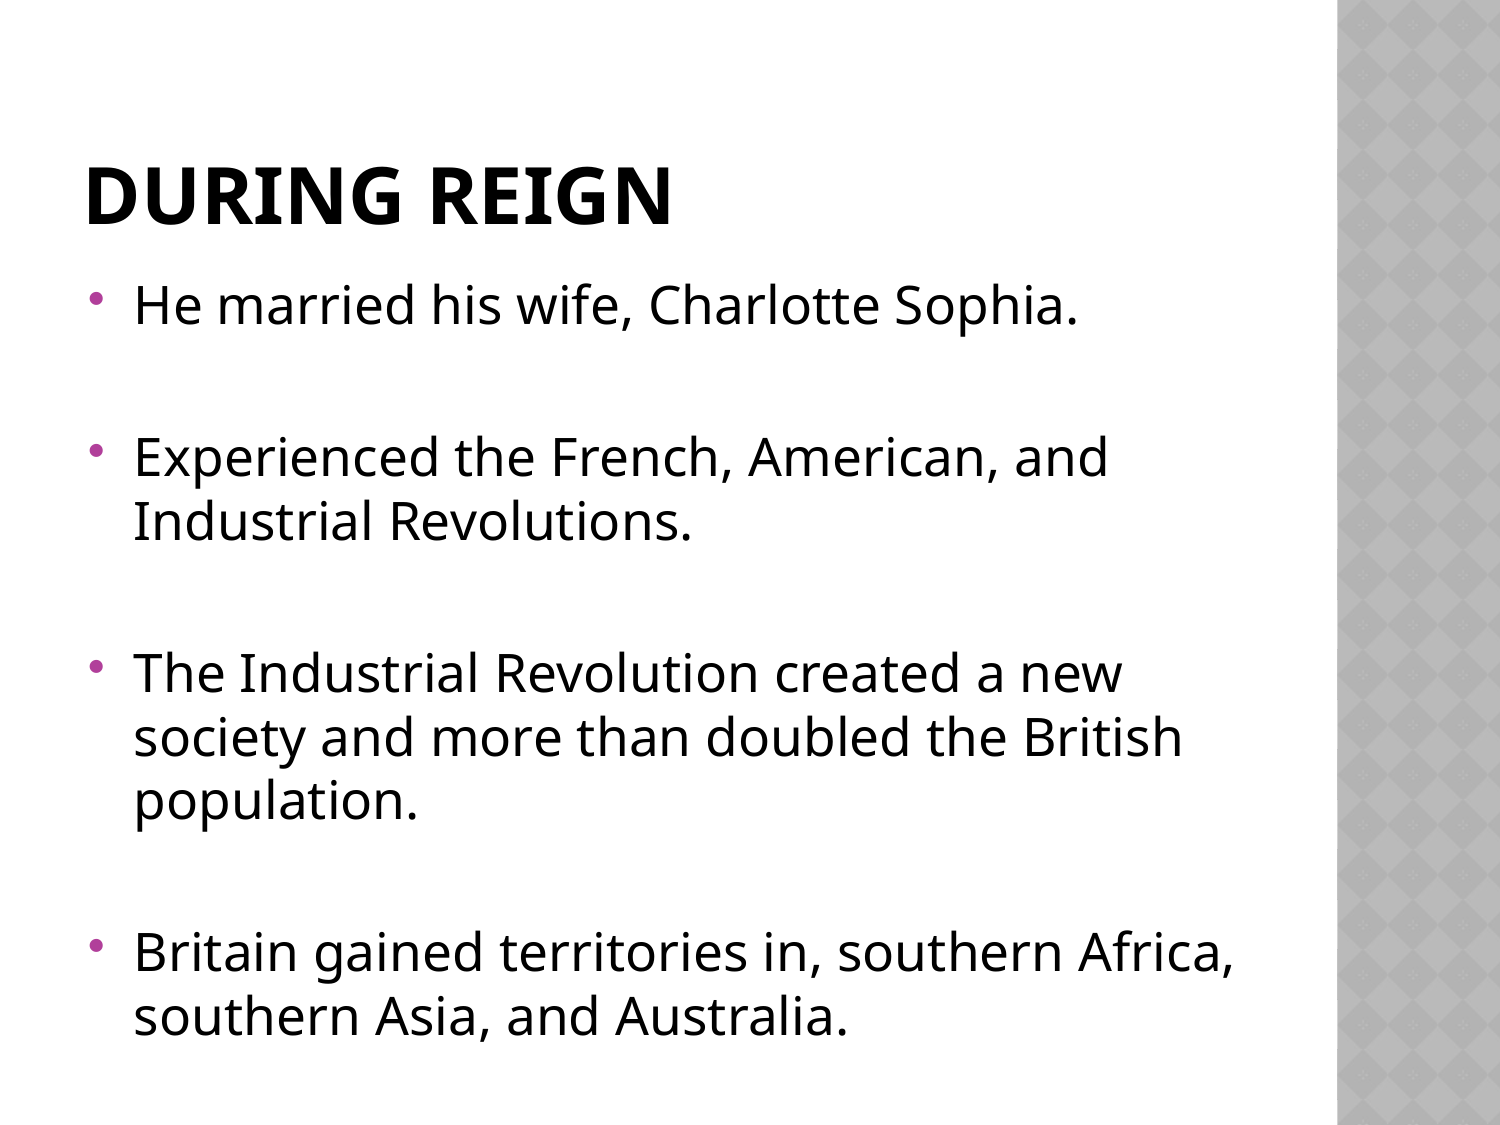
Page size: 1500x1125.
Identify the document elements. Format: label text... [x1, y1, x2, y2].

title During reign [75, 52, 1263, 240]
list He married his wife, Charlotte Sophia. Experienced the French, American, and Industrial Revolutions. The Industrial Revolution created a new society and more than doubled the British population. Britain gained territories in, southern Africa, southern Asia, and Australia. [75, 264, 1263, 1059]
